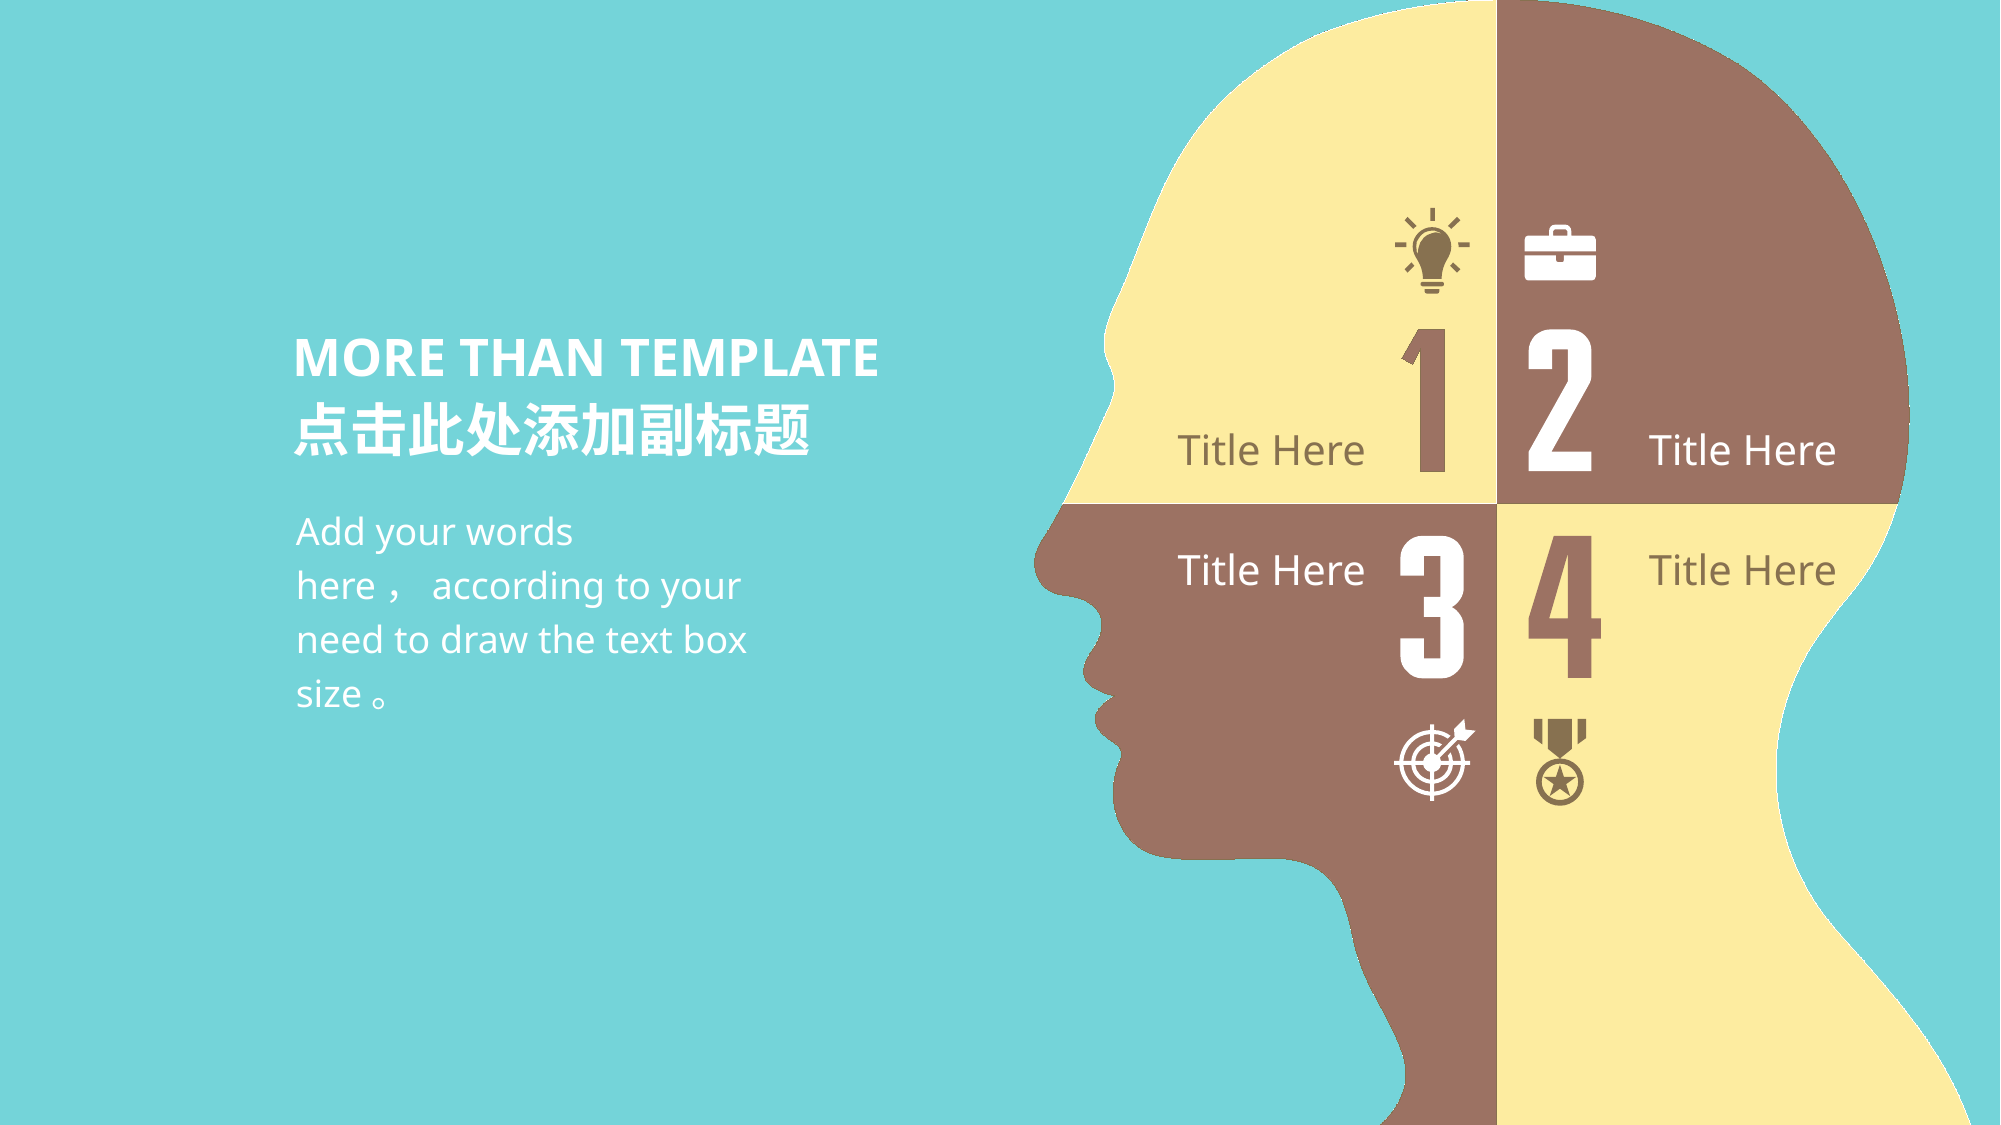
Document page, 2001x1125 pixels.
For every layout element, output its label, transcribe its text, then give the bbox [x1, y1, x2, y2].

text_box [1450, 262, 1461, 273]
text_box [1430, 207, 1435, 221]
text_box [1497, 504, 1971, 1125]
text_box [1404, 262, 1415, 273]
text_box [1420, 281, 1444, 287]
text_box [1536, 718, 1584, 806]
text_box [1395, 242, 1407, 248]
text_box [1401, 329, 1445, 472]
text_box [1424, 289, 1440, 294]
text_box [1034, 504, 1497, 1125]
text_box [1447, 216, 1461, 229]
text_box Title Here [1634, 416, 1853, 481]
text_box [1400, 535, 1464, 679]
text_box [1497, 0, 1910, 504]
text_box Title Here [1634, 535, 1853, 601]
text_box Title Here [1162, 416, 1382, 481]
text_box [1528, 535, 1601, 678]
text_box [1533, 718, 1543, 745]
text_box [1528, 329, 1592, 472]
text_box [1524, 224, 1596, 252]
text_box [1404, 216, 1417, 229]
text_box [1062, 0, 1497, 504]
text_box MORE THAN TEMPLATE 点击此处添加副标题 [278, 311, 939, 471]
text_box Add your words here，according to your need to draw the text box size。 [295, 499, 777, 716]
text_box [1577, 718, 1587, 745]
text_box [1458, 242, 1470, 248]
text_box Title Here [1162, 535, 1382, 601]
text_box [1394, 718, 1476, 801]
text_box [1412, 227, 1452, 279]
text_box [1524, 255, 1596, 281]
